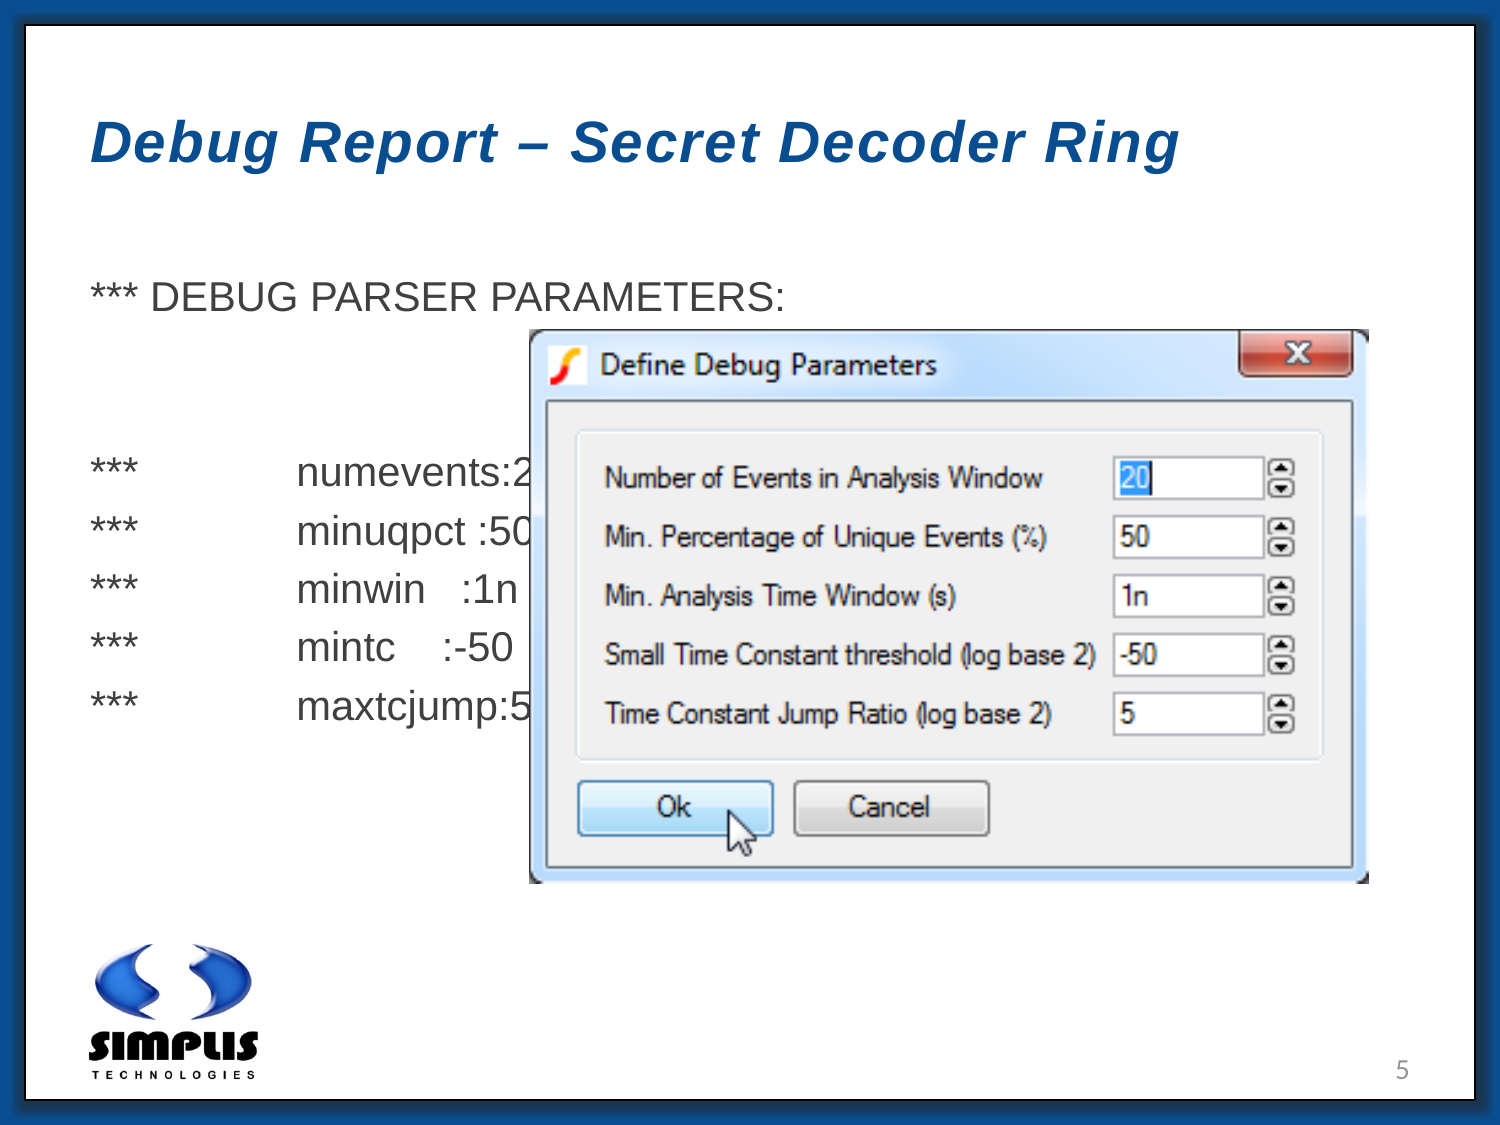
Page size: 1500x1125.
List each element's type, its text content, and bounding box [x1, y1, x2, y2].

list *** DEBUG PARSER PARAMETERS: *** numevents:20 *** minuqpct :50 *** minwin :1n *** mintc :-50 *** maxtcjump:5 [75, 262, 1425, 925]
title Debug Report – Secret Decoder Ring [75, 45, 1425, 233]
picture [529, 329, 1369, 884]
slide_number 5 [1074, 1042, 1425, 1103]
picture [83, 934, 263, 1088]
